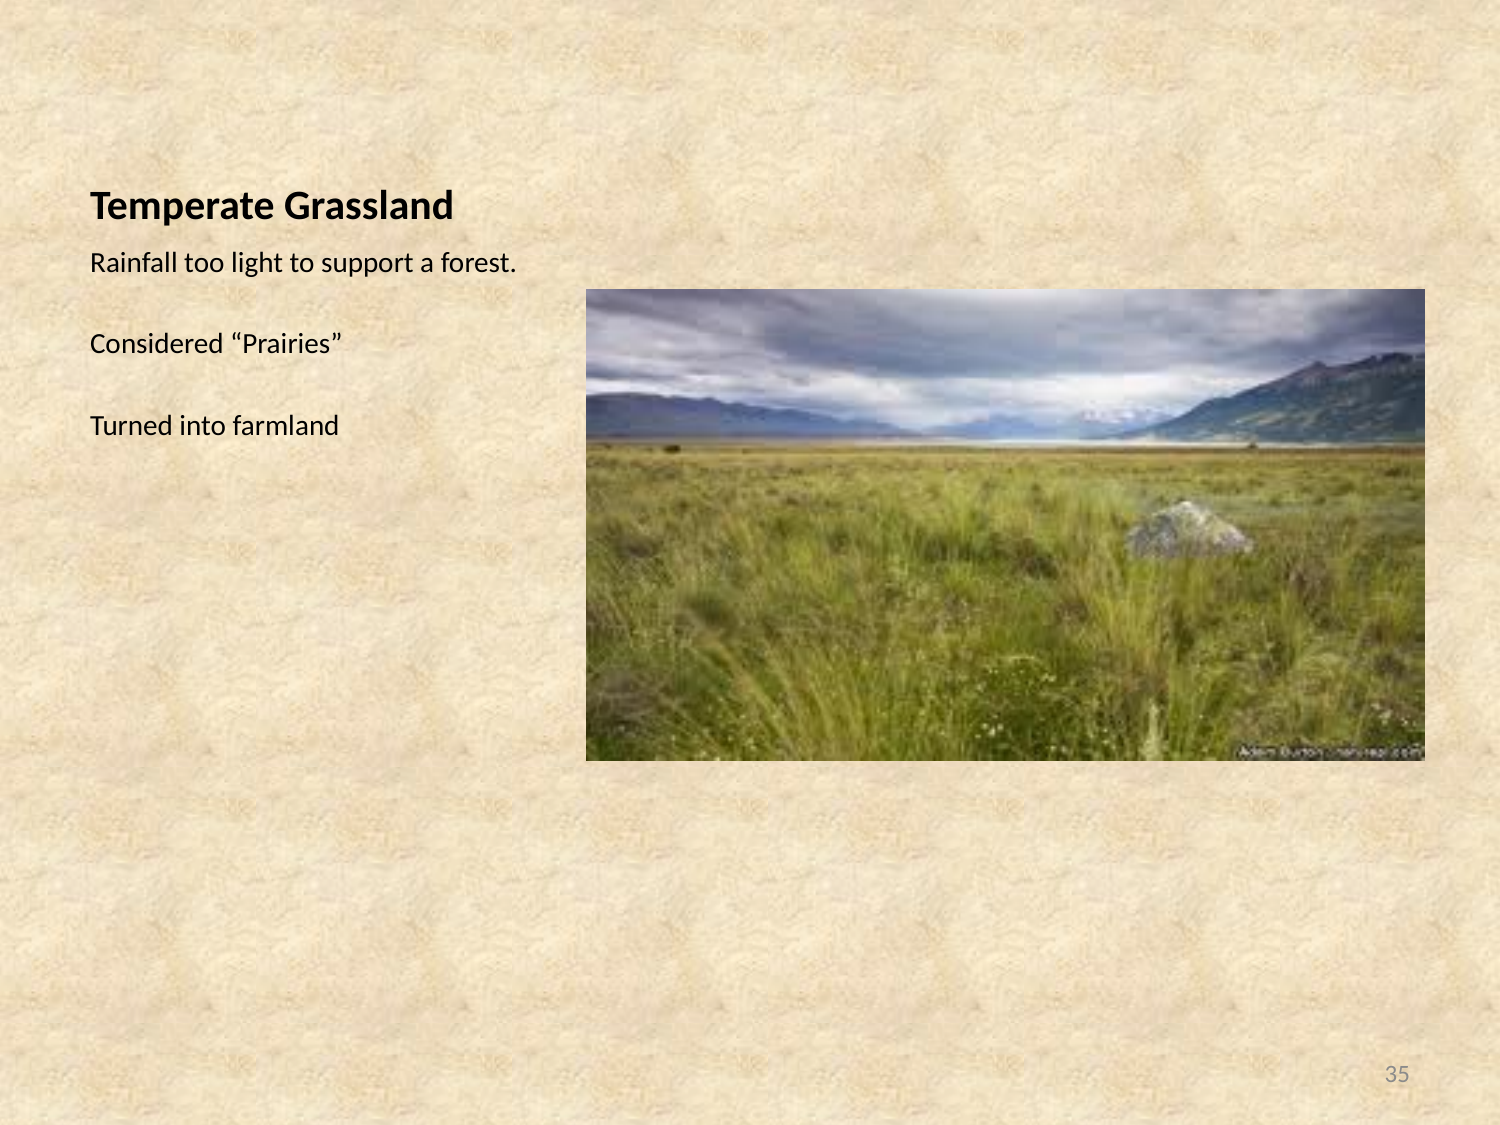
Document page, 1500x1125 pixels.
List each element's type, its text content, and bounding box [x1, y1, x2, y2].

slide_number 35 [1074, 1042, 1425, 1103]
list Rainfall too light to support a forest. Considered “Prairies” Turned into farmland [75, 235, 569, 1005]
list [586, 44, 1426, 1006]
title Temperate Grassland [75, 44, 569, 235]
